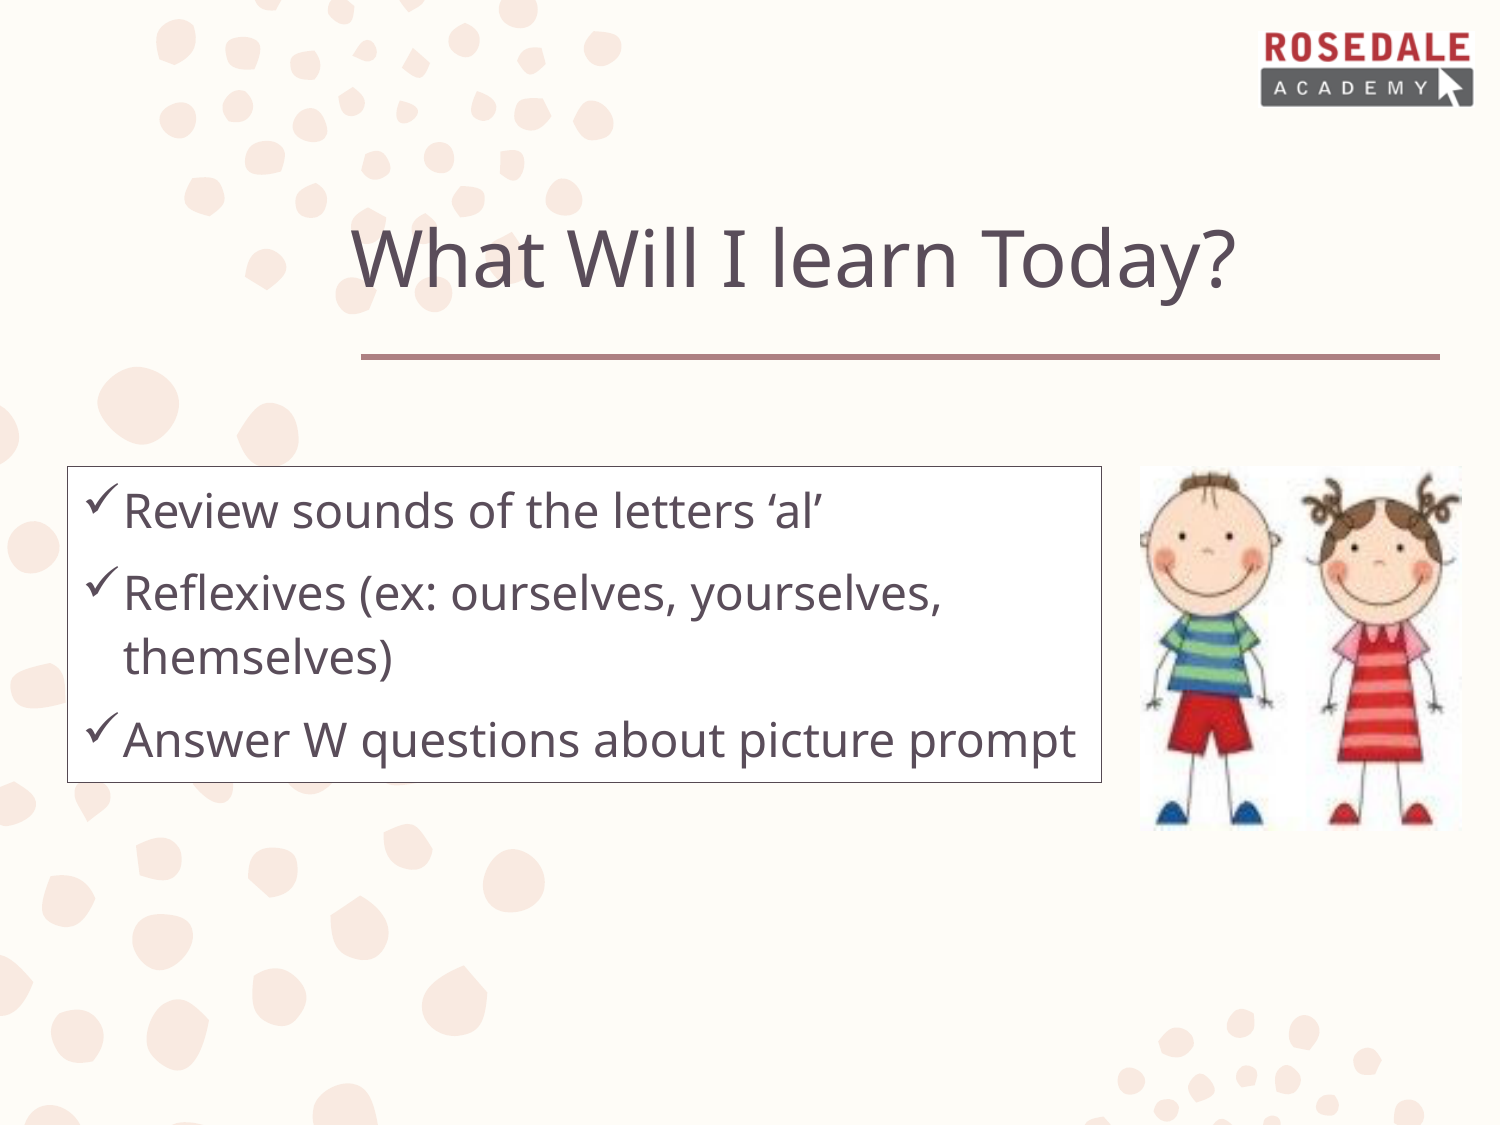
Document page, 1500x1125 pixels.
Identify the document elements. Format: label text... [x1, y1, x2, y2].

list Review sounds of the letters ‘al’ Reflexives (ex: ourselves, yourselves, themselves) Answer W questions about picture prompt [67, 466, 1102, 783]
picture [1140, 466, 1463, 832]
title What Will I learn Today? [335, 205, 1462, 336]
picture [1258, 31, 1475, 109]
